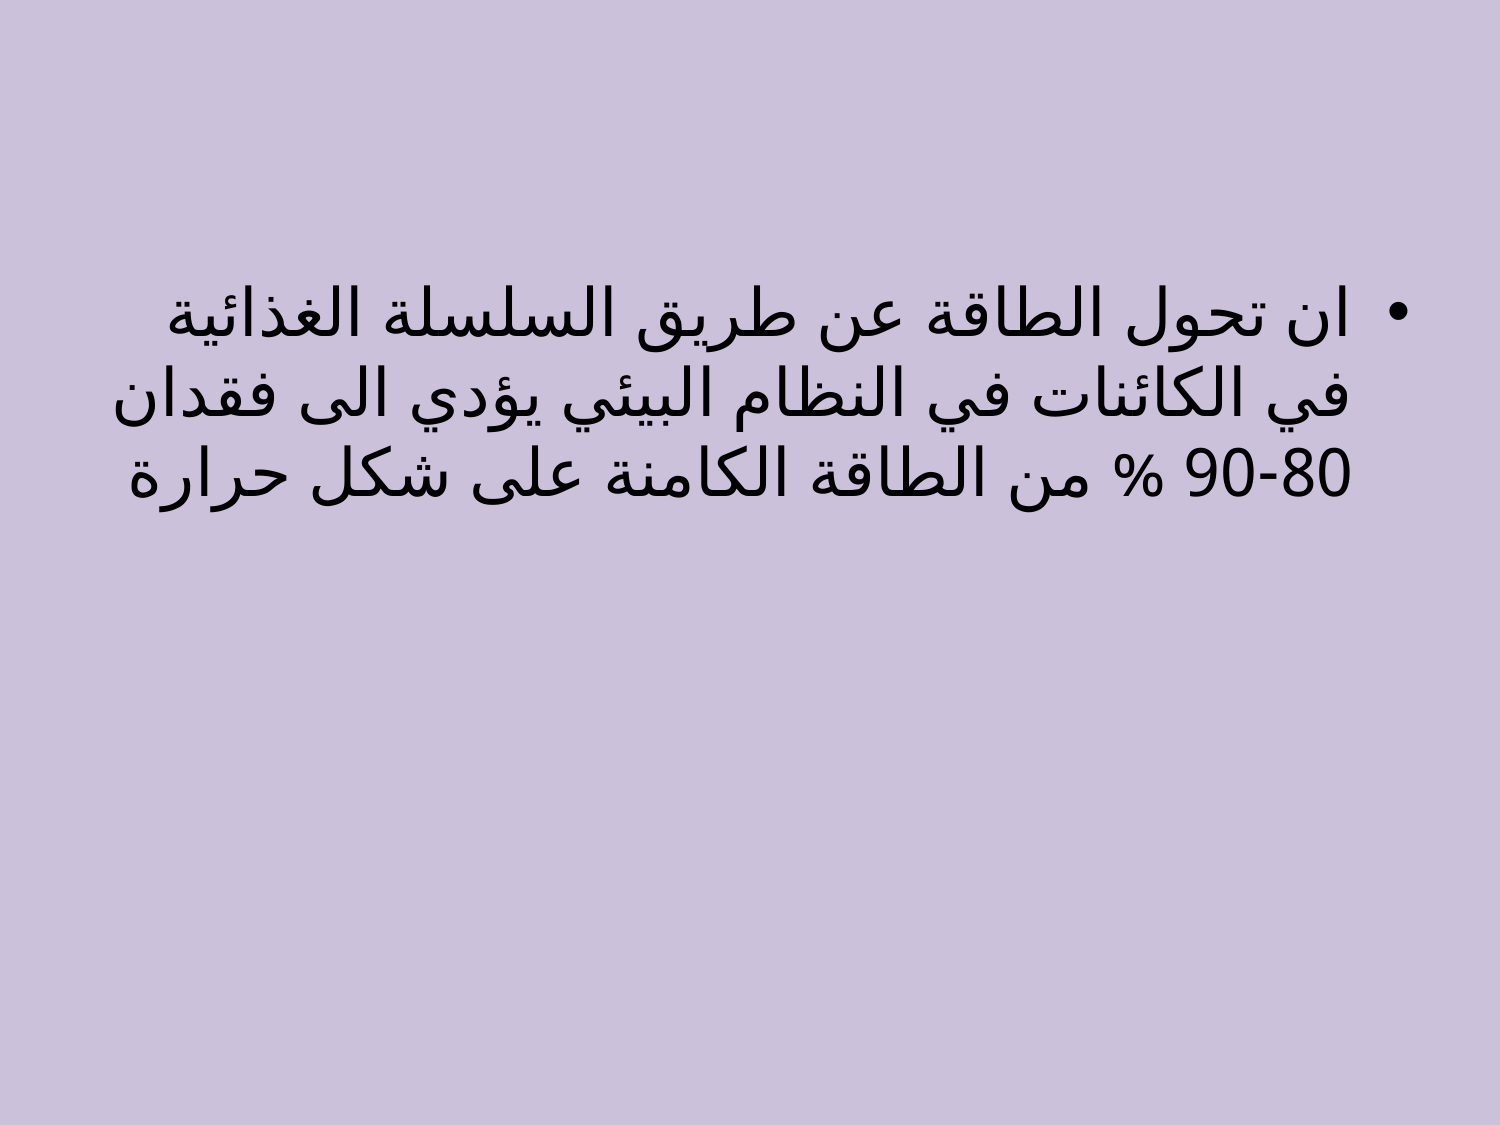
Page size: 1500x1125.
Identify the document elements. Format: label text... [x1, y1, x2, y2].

list ان تحول الطاقة عن طريق السلسلة الغذائية في الكائنات في النظام البيئي يؤدي الى فقدان 80-90 % من الطاقة الكامنة على شكل حرارة [75, 262, 1425, 1005]
